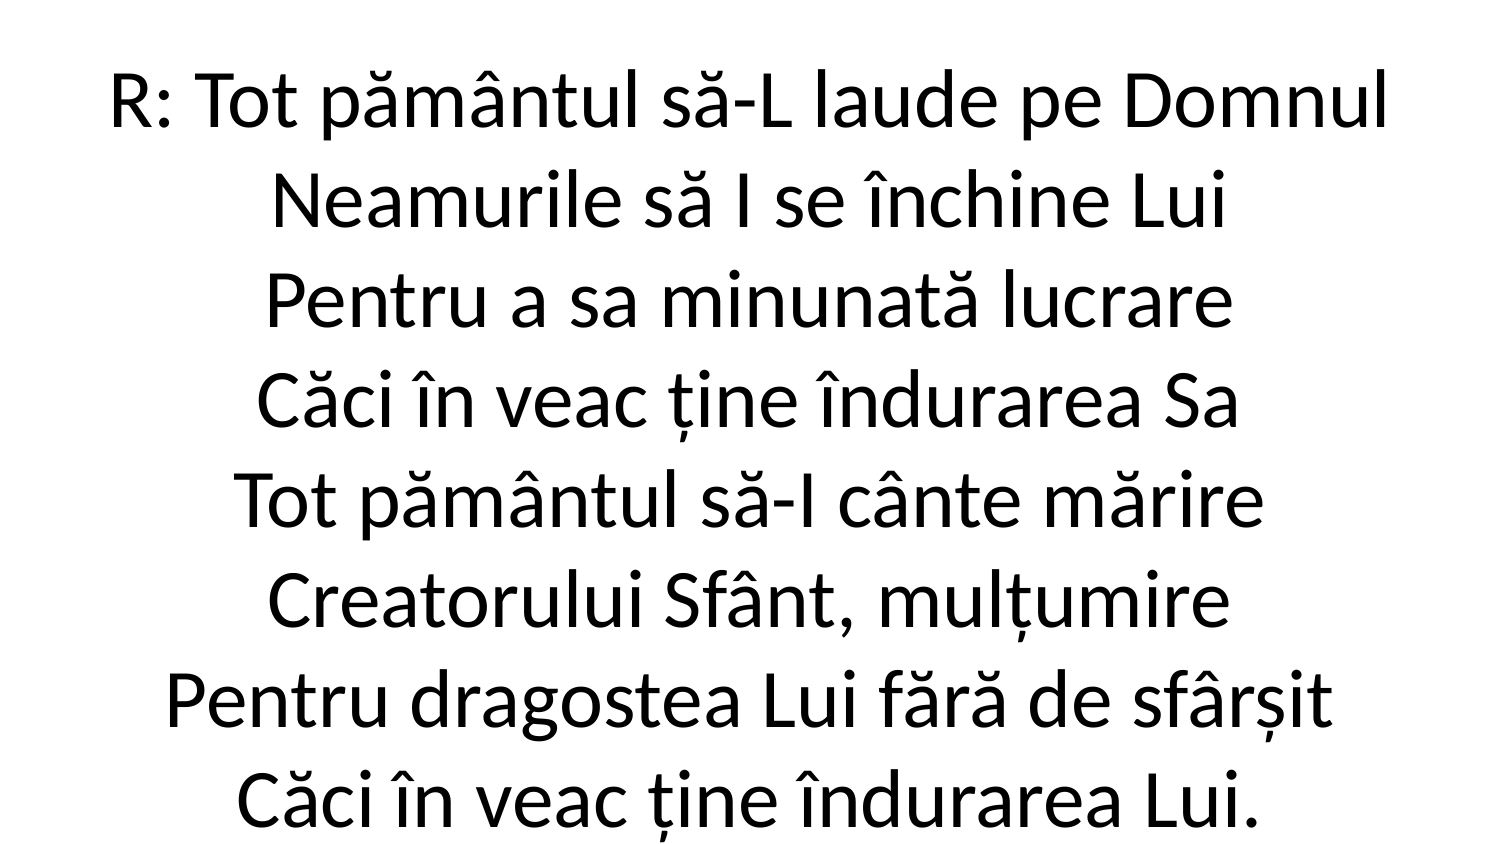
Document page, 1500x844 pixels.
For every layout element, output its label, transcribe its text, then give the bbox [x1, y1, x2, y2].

text_box R: Tot pământul să-L laude pe Domnul Neamurile să I se închine Lui Pentru a sa minunată lucrare Căci în veac ține îndurarea Sa Tot pământul să-I cânte mărire Creatorului Sfânt, mulțumire Pentru dragostea Lui fără de sfârșit Căci în veac ține îndurarea Lui. [93, 0, 1407, 844]
